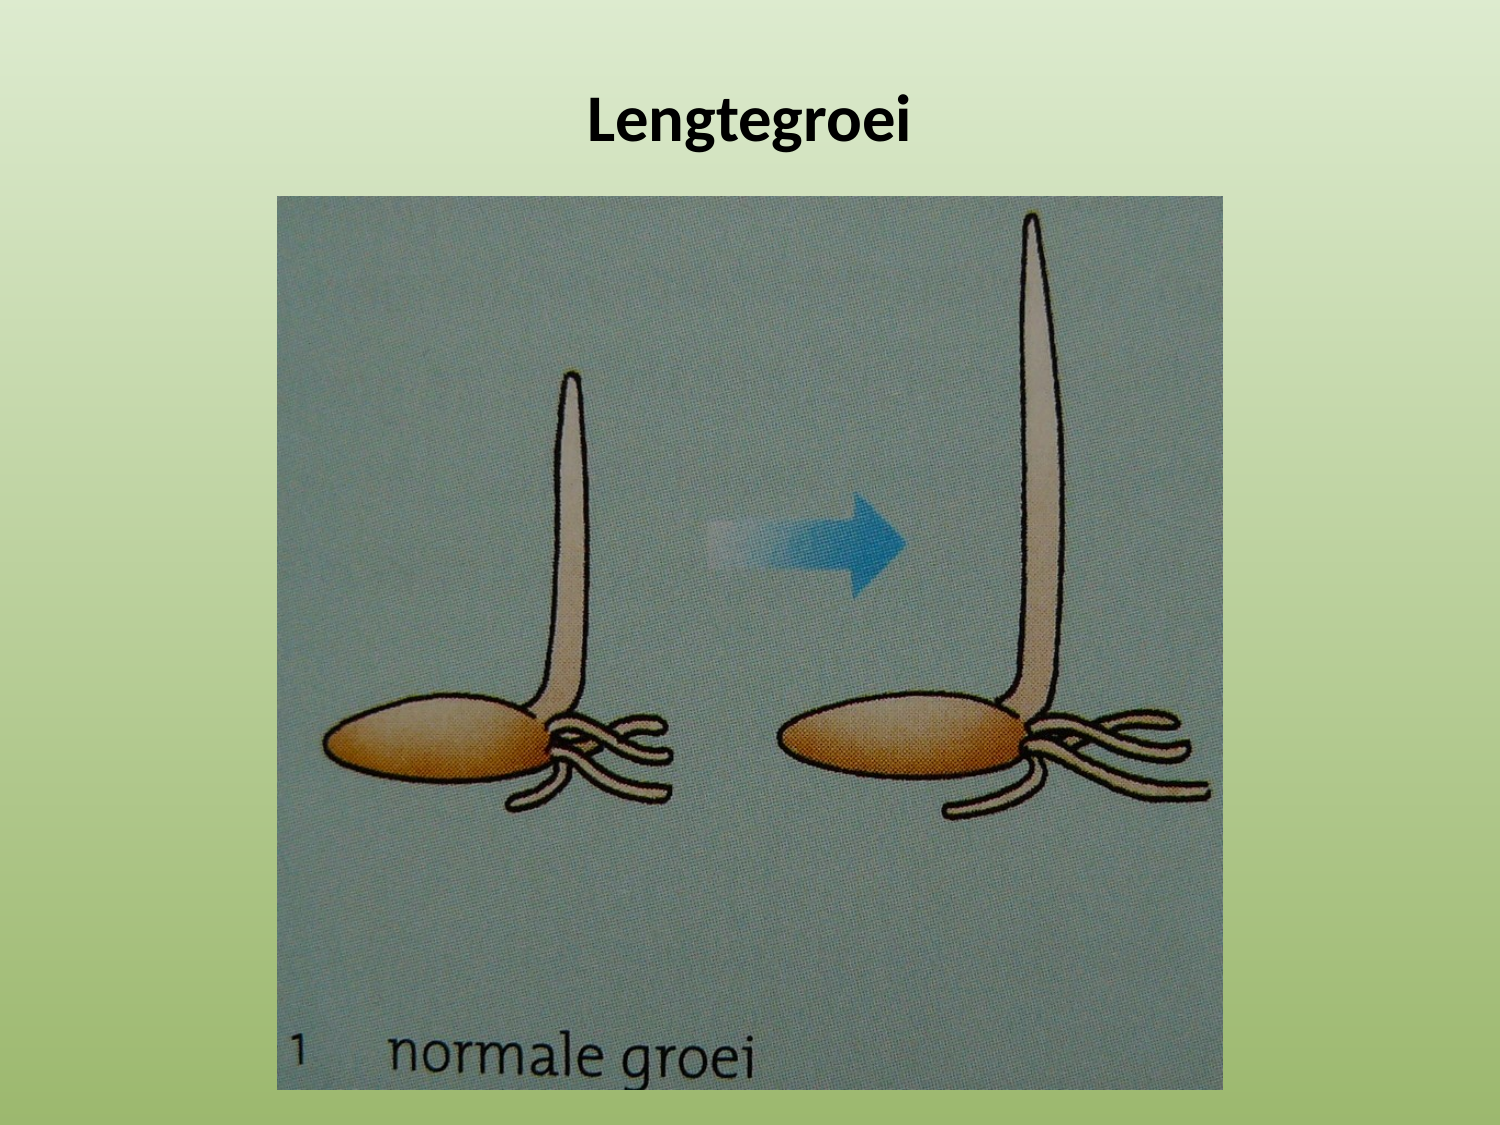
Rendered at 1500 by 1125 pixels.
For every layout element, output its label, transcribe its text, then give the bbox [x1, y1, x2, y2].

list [277, 196, 1223, 1090]
title Lengtegroei [75, 45, 1425, 185]
